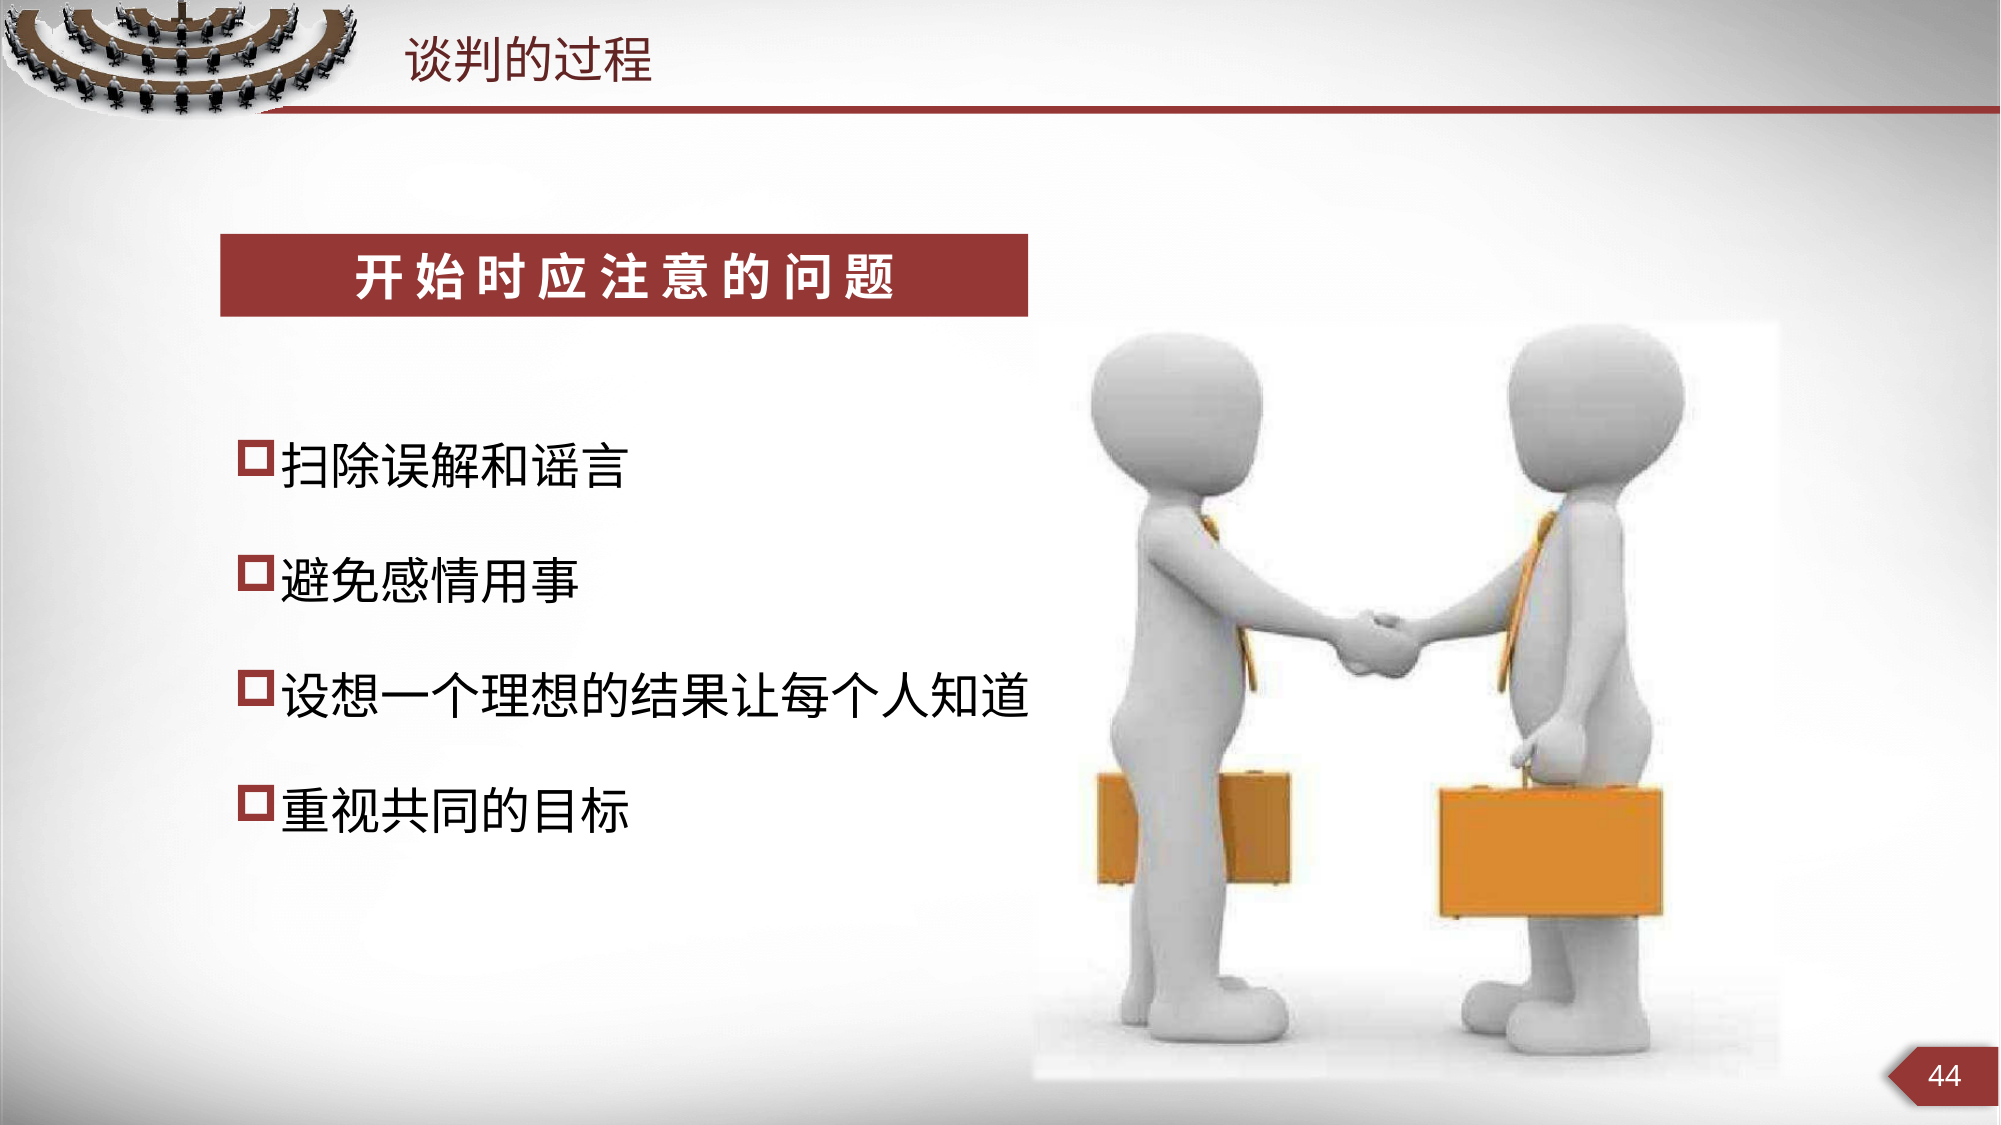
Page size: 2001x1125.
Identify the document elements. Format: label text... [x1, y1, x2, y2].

slide_number 44 [1889, 1046, 2000, 1107]
list 谈判的过程 [388, 11, 1074, 107]
text_box 扫除误解和谣言 避免感情用事 设想一个理想的结果让每个人知道 重视共同的目标 [219, 397, 1022, 847]
text_box 开 始 时 应 注 意 的 问 题 [220, 233, 1029, 317]
picture [0, 0, 2001, 1125]
